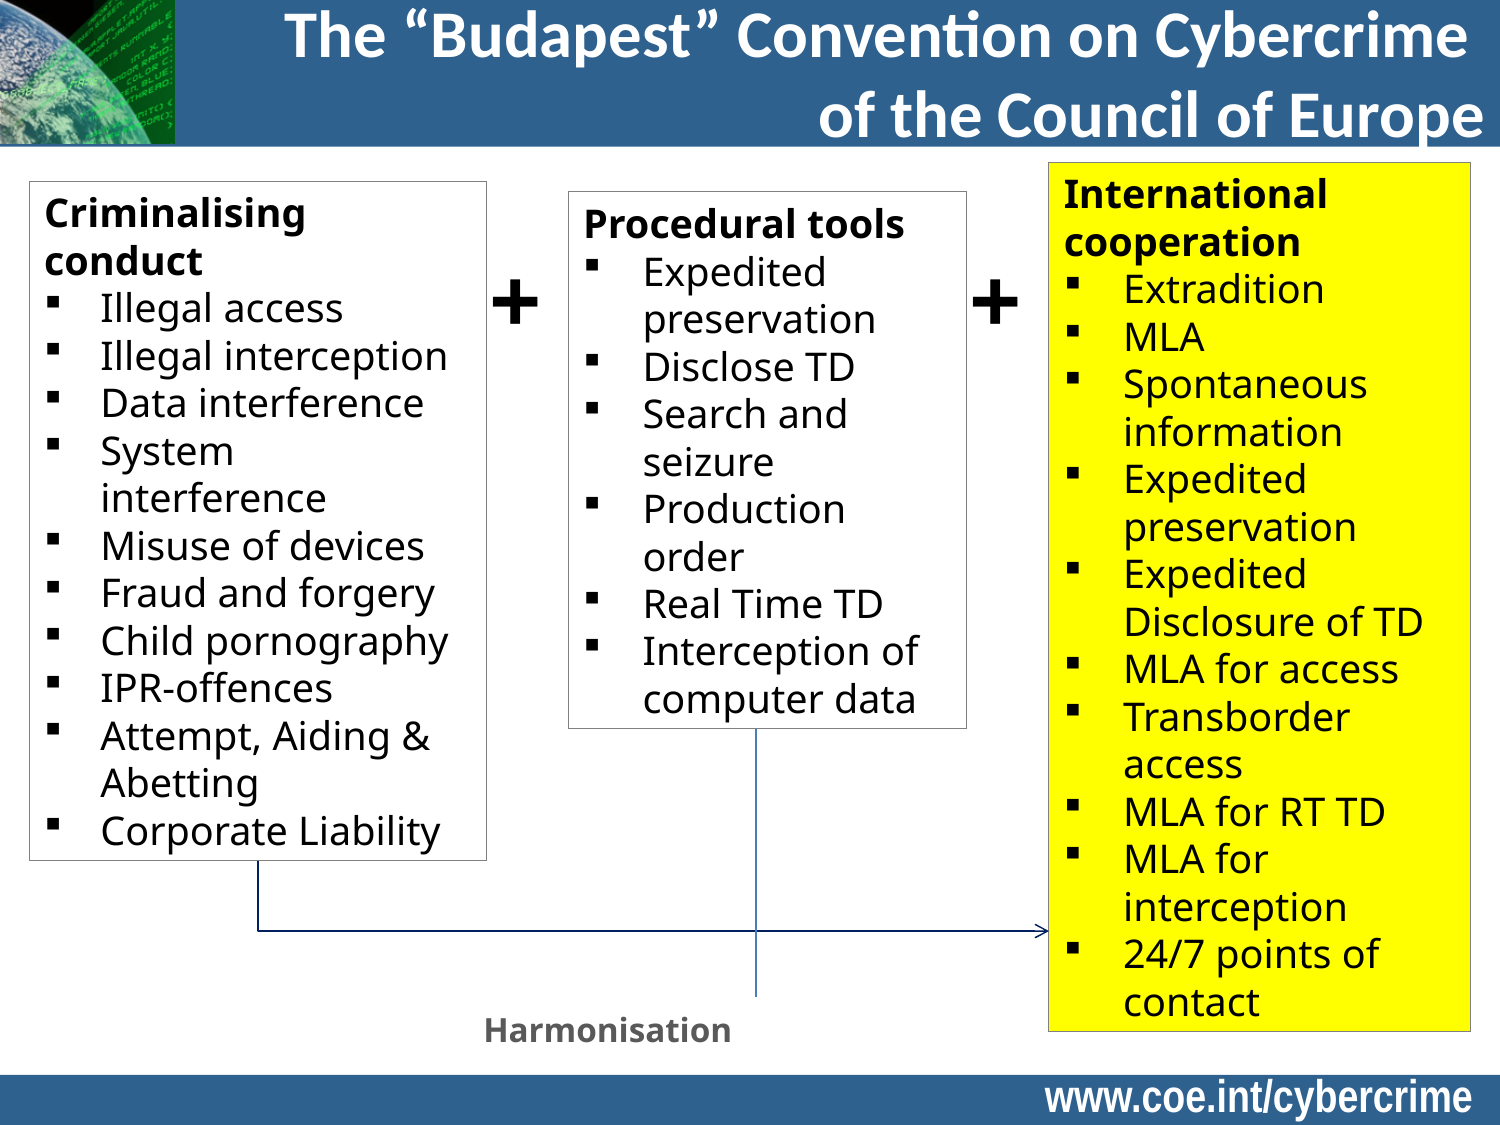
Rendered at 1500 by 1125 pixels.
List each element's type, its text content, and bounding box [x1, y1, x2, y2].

picture [0, 0, 175, 144]
text_box Harmonisation [666, 1001, 791, 1057]
text_box Criminalising conduct Illegal access Illegal interception Data interference System interference Misuse of devices Fraud and forgery Child pornography IPR-offences Attempt, Aiding & Abetting Corporate Liability [29, 181, 487, 861]
text_box Harmonisation [468, 1001, 640, 1057]
text_box [666, 1073, 1030, 1125]
text_box Procedural tools Expedited preservation Disclose TD Search and seizure Production order Real Time TD Interception of computer data [568, 191, 967, 729]
text_box + [967, 235, 1061, 360]
text_box The “Budapest” Convention on Cybercrime of the Council of Europe [177, 0, 1500, 149]
text_box [0, 1073, 640, 1125]
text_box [645, 527, 662, 1125]
text_box International cooperation Extradition MLA Spontaneous information Expedited preservation Expedited Disclosure of TD MLA for access Transborder access MLA for RT TD MLA for interception 24/7 points of contact [1048, 162, 1471, 1032]
text_box + [474, 235, 568, 360]
text_box www.coe.int/cybercrime [1030, 1059, 1500, 1125]
